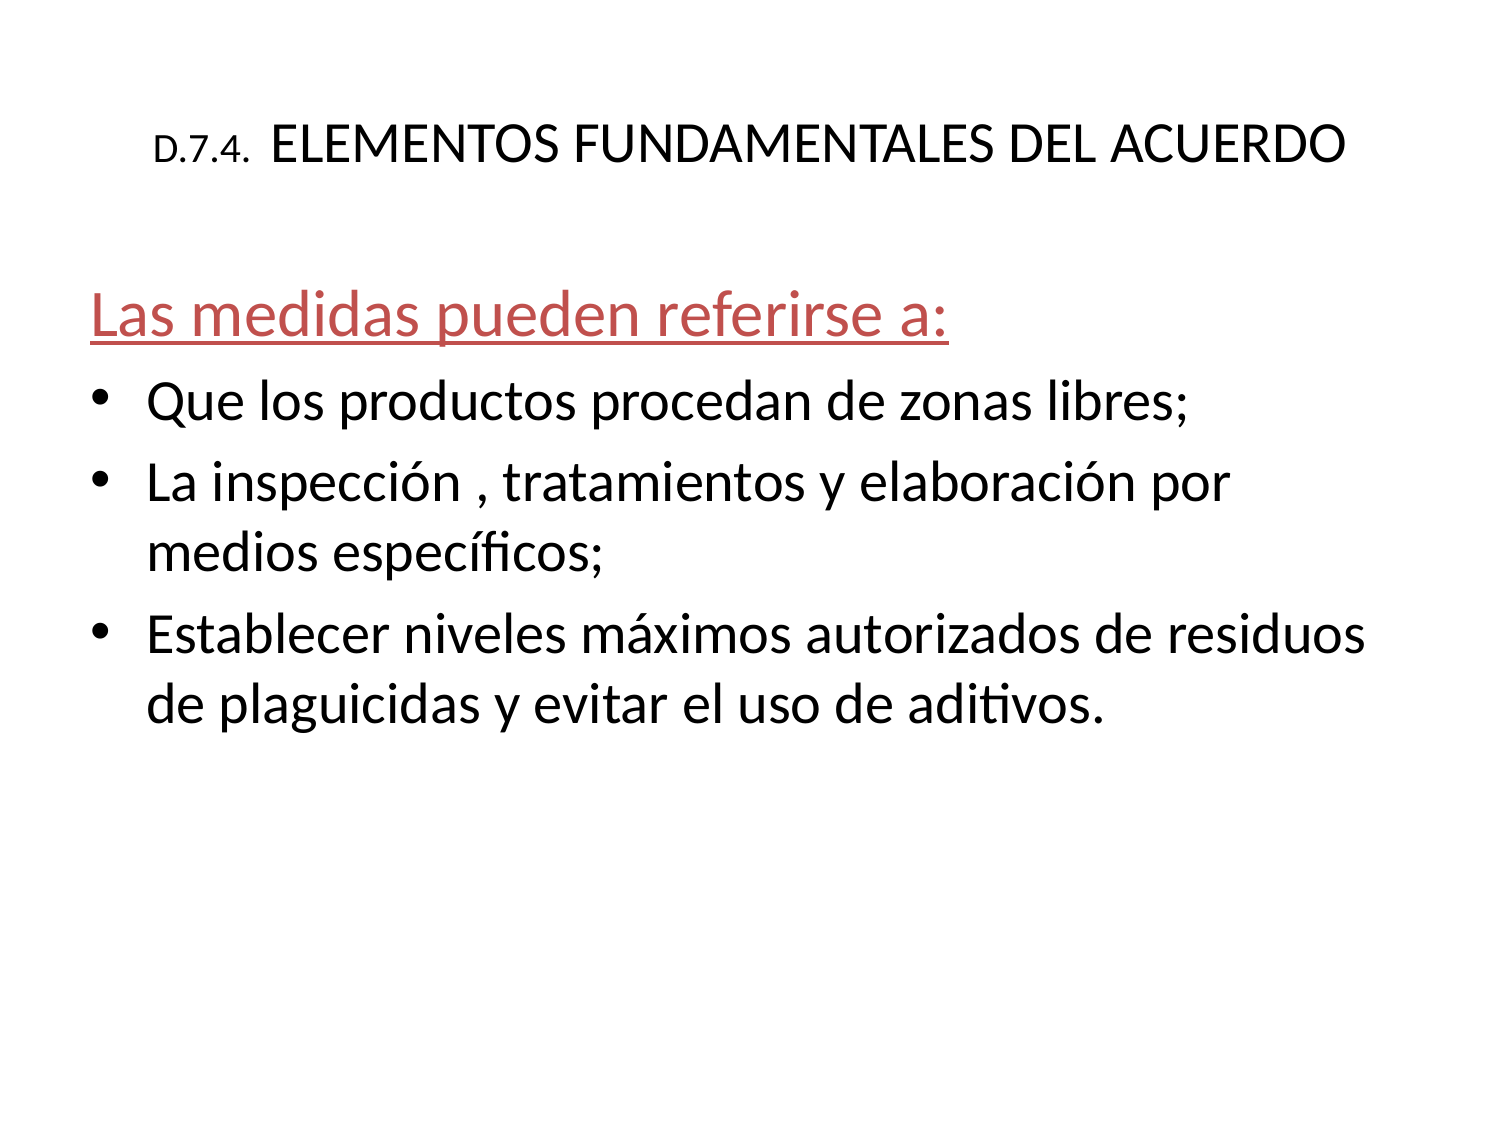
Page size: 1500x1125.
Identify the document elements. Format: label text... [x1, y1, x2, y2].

title D.7.4. ELEMENTOS FUNDAMENTALES DEL ACUERDO [75, 45, 1425, 233]
list Las medidas pueden referirse a: Que los productos procedan de zonas libres; La inspección , tratamientos y elaboración por medios específicos; Establecer niveles máximos autorizados de residuos de plaguicidas y evitar el uso de aditivos. [75, 262, 1425, 1005]
